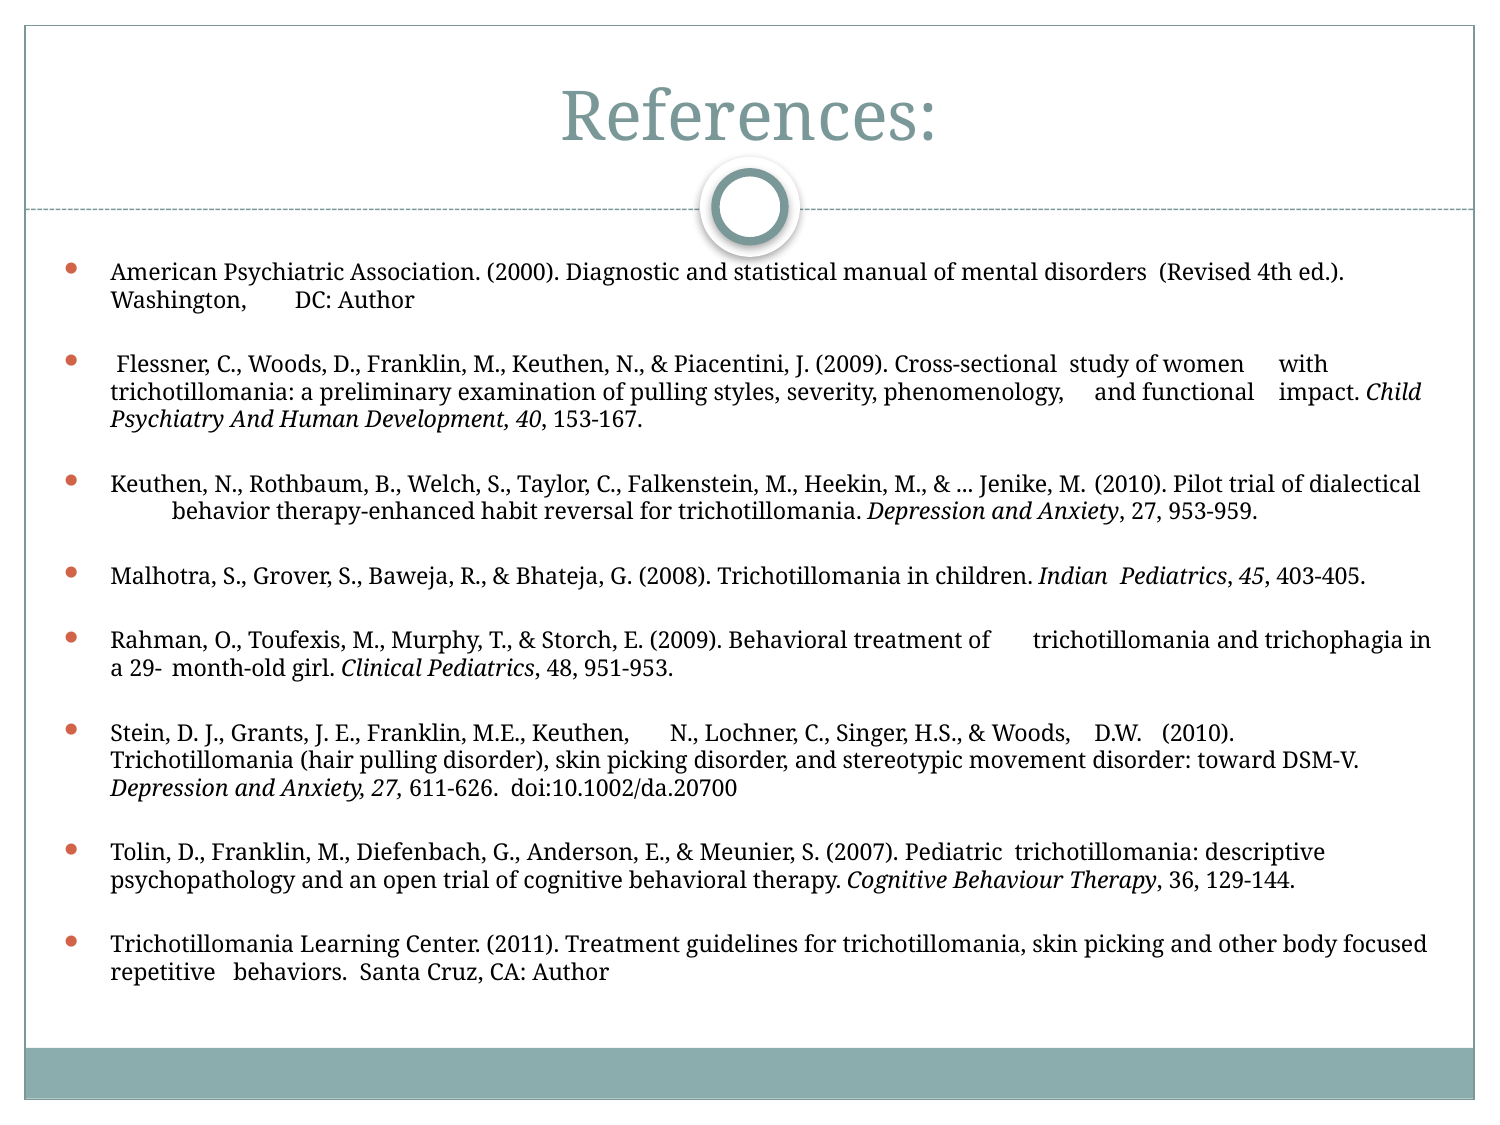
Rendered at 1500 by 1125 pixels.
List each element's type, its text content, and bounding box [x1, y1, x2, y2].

title References: [49, 37, 1450, 162]
list American Psychiatric Association. (2000). Diagnostic and statistical manual of mental disorders (Revised 4th ed.). Washington, DC: Author Flessner, C., Woods, D., Franklin, M., Keuthen, N., & Piacentini, J. (2009). Cross-sectional study of women with trichotillomania: a preliminary examination of pulling styles, severity, phenomenology, and functional impact. Child Psychiatry And Human Development, 40, 153-167. Keuthen, N., Rothbaum, B., Welch, S., Taylor, C., Falkenstein, M., Heekin, M., & ... Jenike, M. (2010). Pilot trial of dialectical behavior therapy-enhanced habit reversal for trichotillomania. Depression and Anxiety, 27, 953-959. Malhotra, S., Grover, S., Baweja, R., & Bhateja, G. (2008). Trichotillomania in children. Indian Pediatrics, 45, 403-405. Rahman, O., Toufexis, M., Murphy, T., & Storch, E. (2009). Behavioral treatment of trichotillomania and trichophagia in a 29- month-old girl. Clinical Pediatrics, 48, 951-953. Stein, D. J., Grants, J. E., Franklin, M.E., Keuthen, N., Lochner, C., Singer, H.S., & Woods, D.W. (2010). Trichotillomania (hair pulling disorder), skin picking disorder, and stereotypic movement disorder: toward DSM- V. Depression and Anxiety, 27, 611-626. doi:10.1002/da.20700 Tolin, D., Franklin, M., Diefenbach, G., Anderson, E., & Meunier, S. (2007). Pediatric trichotillomania: descriptive psychopathology and an open trial of cognitive behavioral therapy. Cognitive Behaviour Therapy, 36, 129-144. Trichotillomania Learning Center. (2011). Treatment guidelines for trichotillomania, skin picking and other body focused repetitive behaviors. Santa Cruz, CA: Author [49, 249, 1450, 1005]
